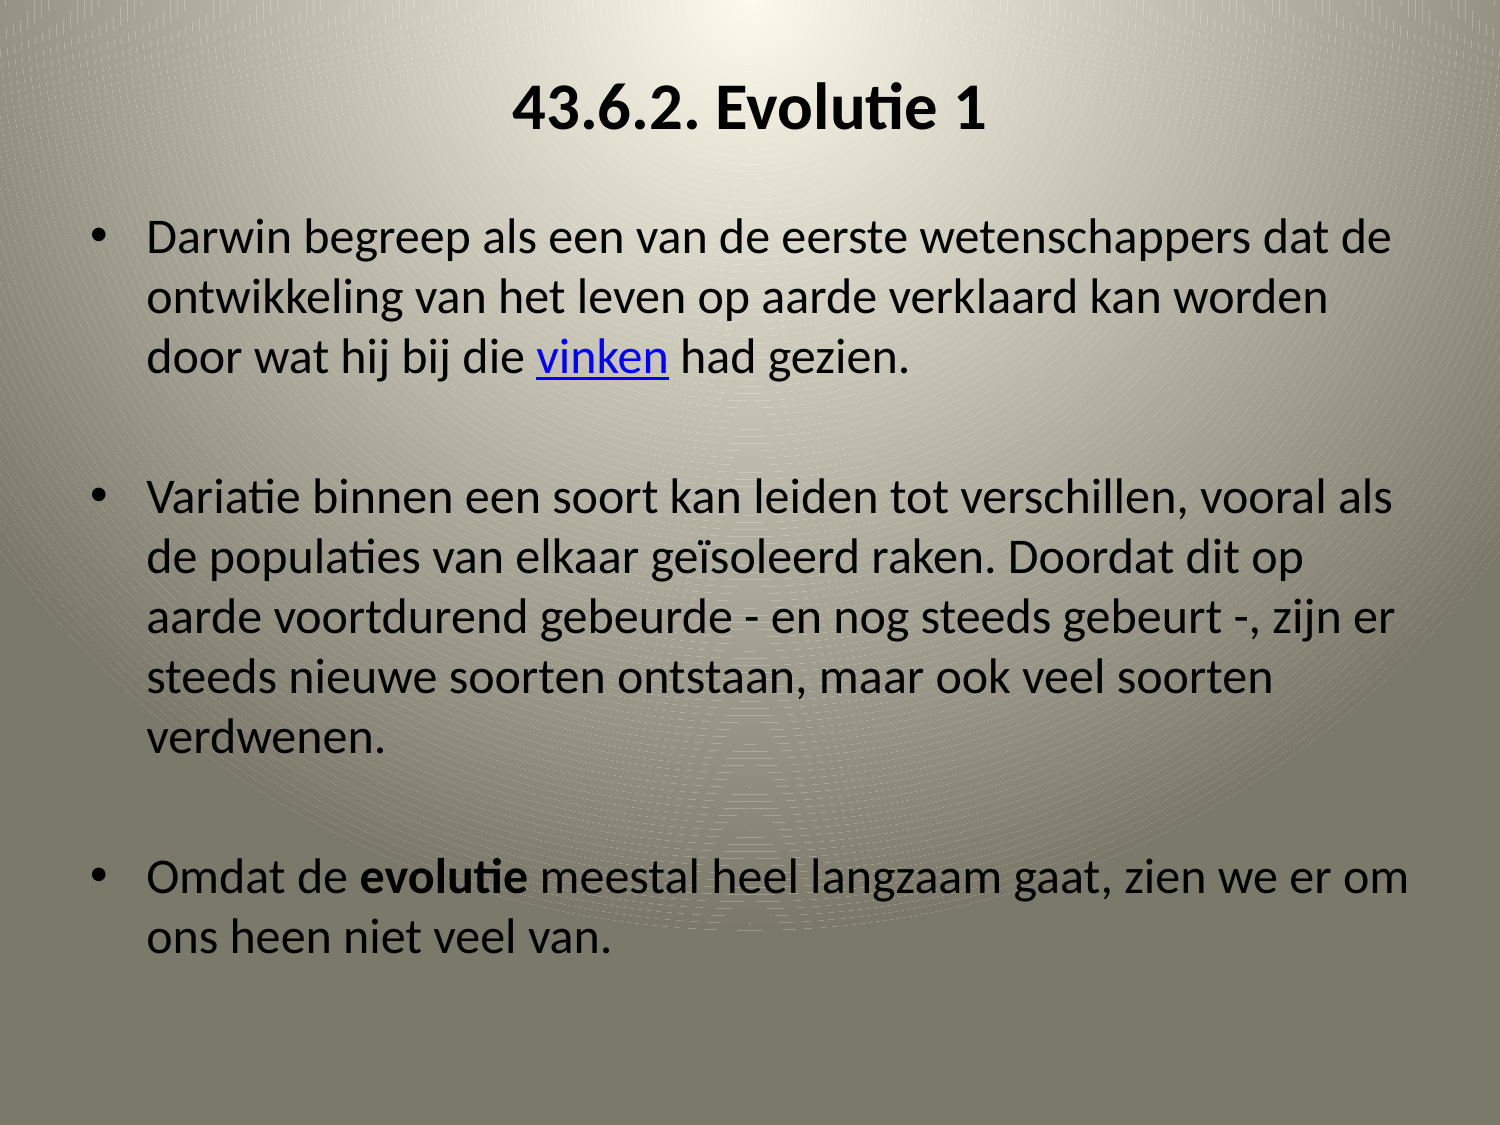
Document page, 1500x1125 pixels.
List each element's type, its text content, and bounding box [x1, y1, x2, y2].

list Darwin begreep als een van de eerste wetenschappers dat de ontwikkeling van het leven op aarde verklaard kan worden door wat hij bij die vinken had gezien. Variatie binnen een soort kan leiden tot verschillen, vooral als de populaties van elkaar geïsoleerd raken. Doordat dit op aarde voortdurend gebeurde - en nog steeds gebeurt -, zijn er steeds nieuwe soorten ontstaan, maar ook veel soorten verdwenen. Omdat de evolutie meestal heel langzaam gaat, zien we er om ons heen niet veel van. [75, 196, 1425, 1059]
title 43.6.2. Evolutie 1 [75, 45, 1425, 161]
